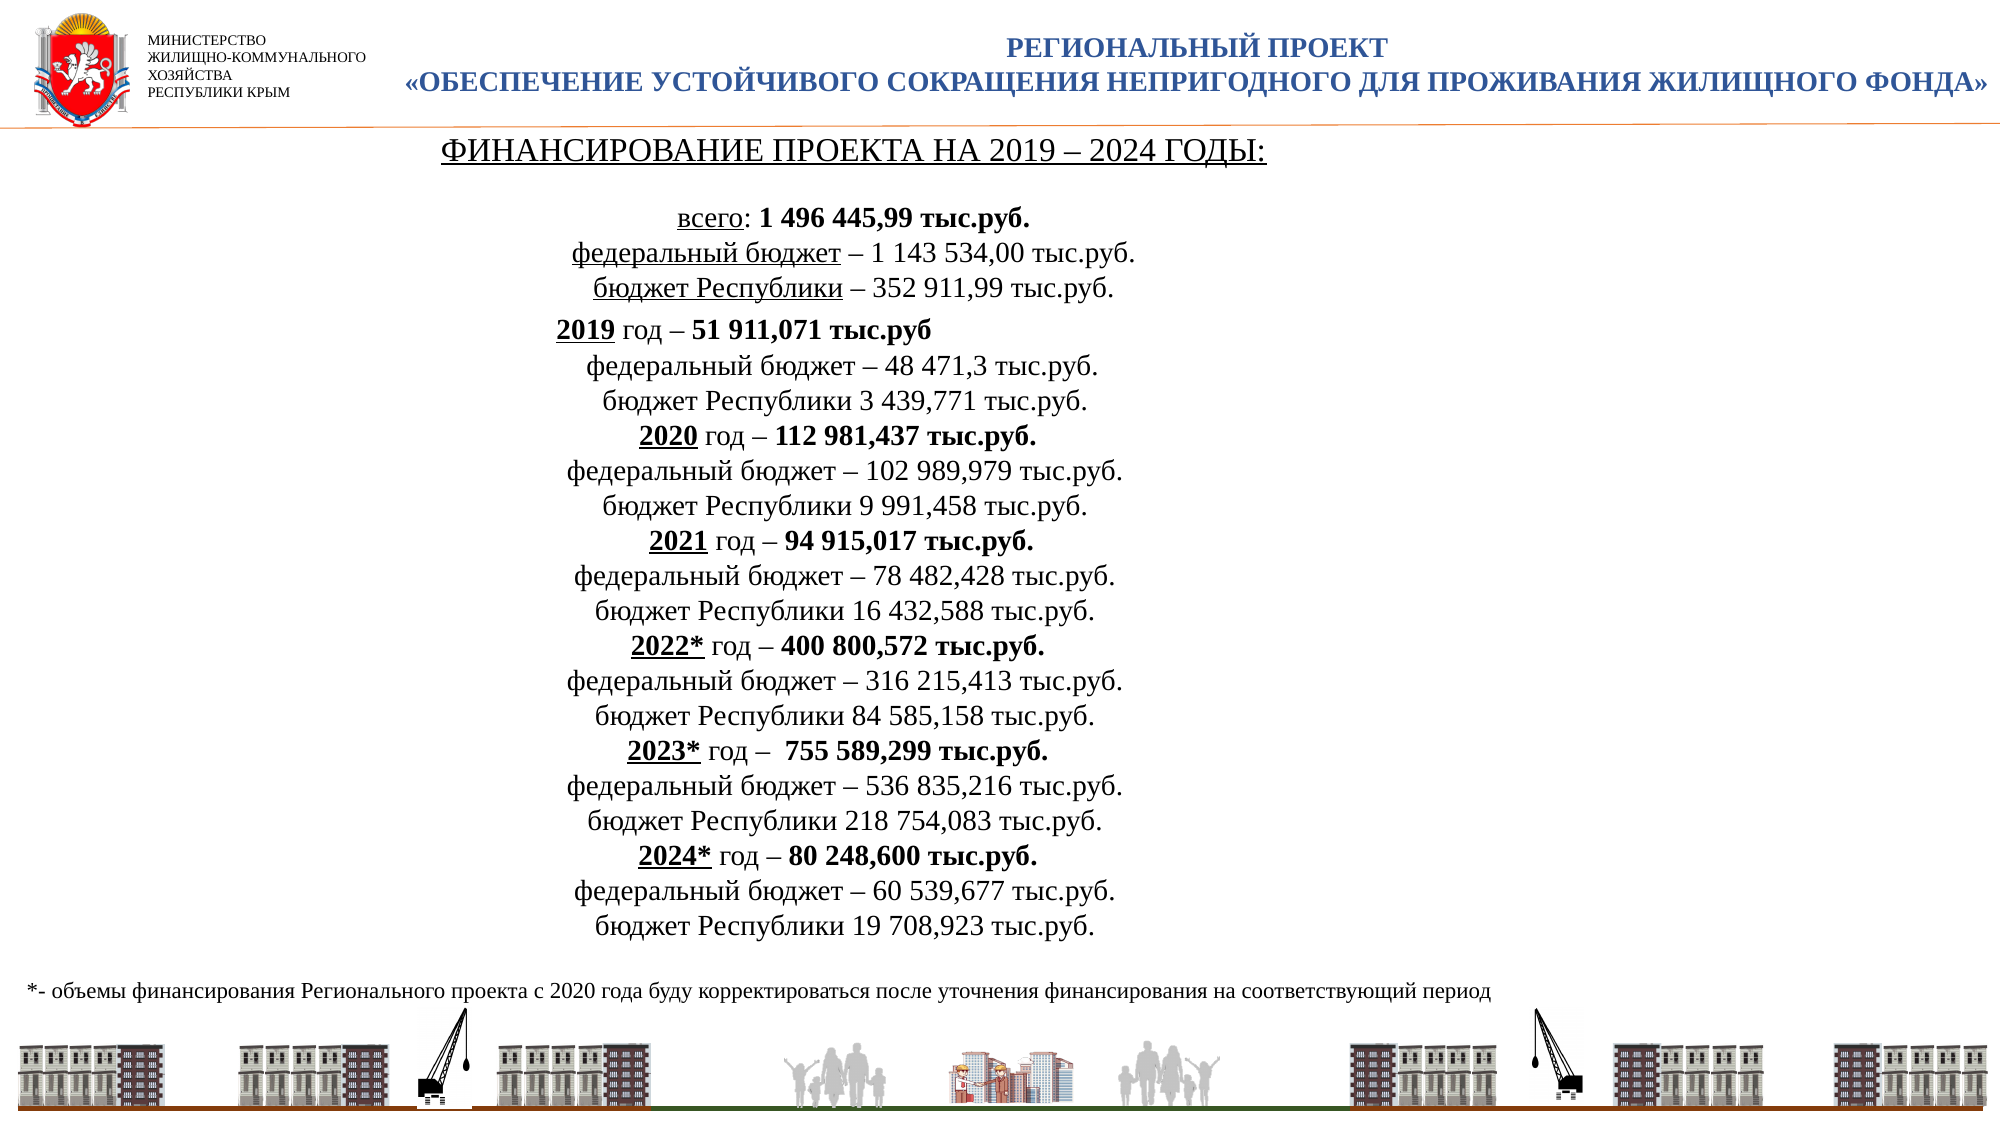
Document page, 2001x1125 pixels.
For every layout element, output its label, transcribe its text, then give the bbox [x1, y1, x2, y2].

picture [1612, 1043, 1765, 1108]
text_box РЕГИОНАЛЬНЫЙ ПРОЕКТ «ОБЕСПЕЧЕНИЕ УСТОЙЧИВОГО СОКРАЩЕНИЯ НЕПРИГОДНОГО ДЛЯ ПРОЖИВАНИЯ ЖИЛИЩНОГО ФОНДА» [365, 21, 2000, 105]
picture [922, 1043, 1109, 1108]
picture [1349, 1043, 1498, 1108]
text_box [133, 123, 2000, 129]
picture [417, 1007, 472, 1109]
text_box 2019 год – 51 911,071 тыс.руб федеральный бюджет – 48 471,3 тыс.руб. бюджет Республики 3 439,771 тыс.руб. 2020 год – 112 981,437 тыс.руб. федеральный бюджет – 102 989,979 тыс.руб. бюджет Республики 9 991,458 тыс.руб. 2021 год – 94 915,017 тыс.руб. федеральный бюджет – 78 482,428 тыс.руб. бюджет Республики 16 432,588 тыс.руб. 2022* год – 400 800,572 тыс.руб. федеральный бюджет – 316 215,413 тыс.руб. бюджет Республики 84 585,158 тыс.руб. 2023* год – 755 589,299 тыс.руб. федеральный бюджет – 536 835,216 тыс.руб. бюджет Республики 218 754,083 тыс.руб. 2024* год – 80 248,600 тыс.руб. федеральный бюджет – 60 539,677 тыс.руб. бюджет Республики 19 708,923 тыс.руб. *- объемы финансирования Регионального проекта с 2020 года буду корректироваться после уточнения финансирования на соответствующий период [0, 221, 1533, 1044]
picture [1529, 1007, 1584, 1104]
text_box ФИНАНСИРОВАНИЕ ПРОЕКТА НА 2019 – 2024 ГОДЫ: всего: 1 496 445,99 тыс.руб. федеральный бюджет – 1 143 534,00 тыс.руб. бюджет Республики – 352 911,99 тыс.руб. [0, 129, 1818, 309]
picture [1117, 1040, 1220, 1106]
picture [1833, 1043, 1989, 1110]
picture [784, 1041, 887, 1108]
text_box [0, 123, 31, 129]
picture [17, 1043, 165, 1108]
picture [31, 10, 133, 130]
text_box МИНИСТЕРСТВО ЖИЛИЩНО-КОММУНАЛЬНОГО ХОЗЯЙСТВА РЕСПУБЛИКИ КРЫМ [133, 23, 393, 109]
picture [496, 1043, 651, 1108]
picture [238, 1043, 390, 1108]
